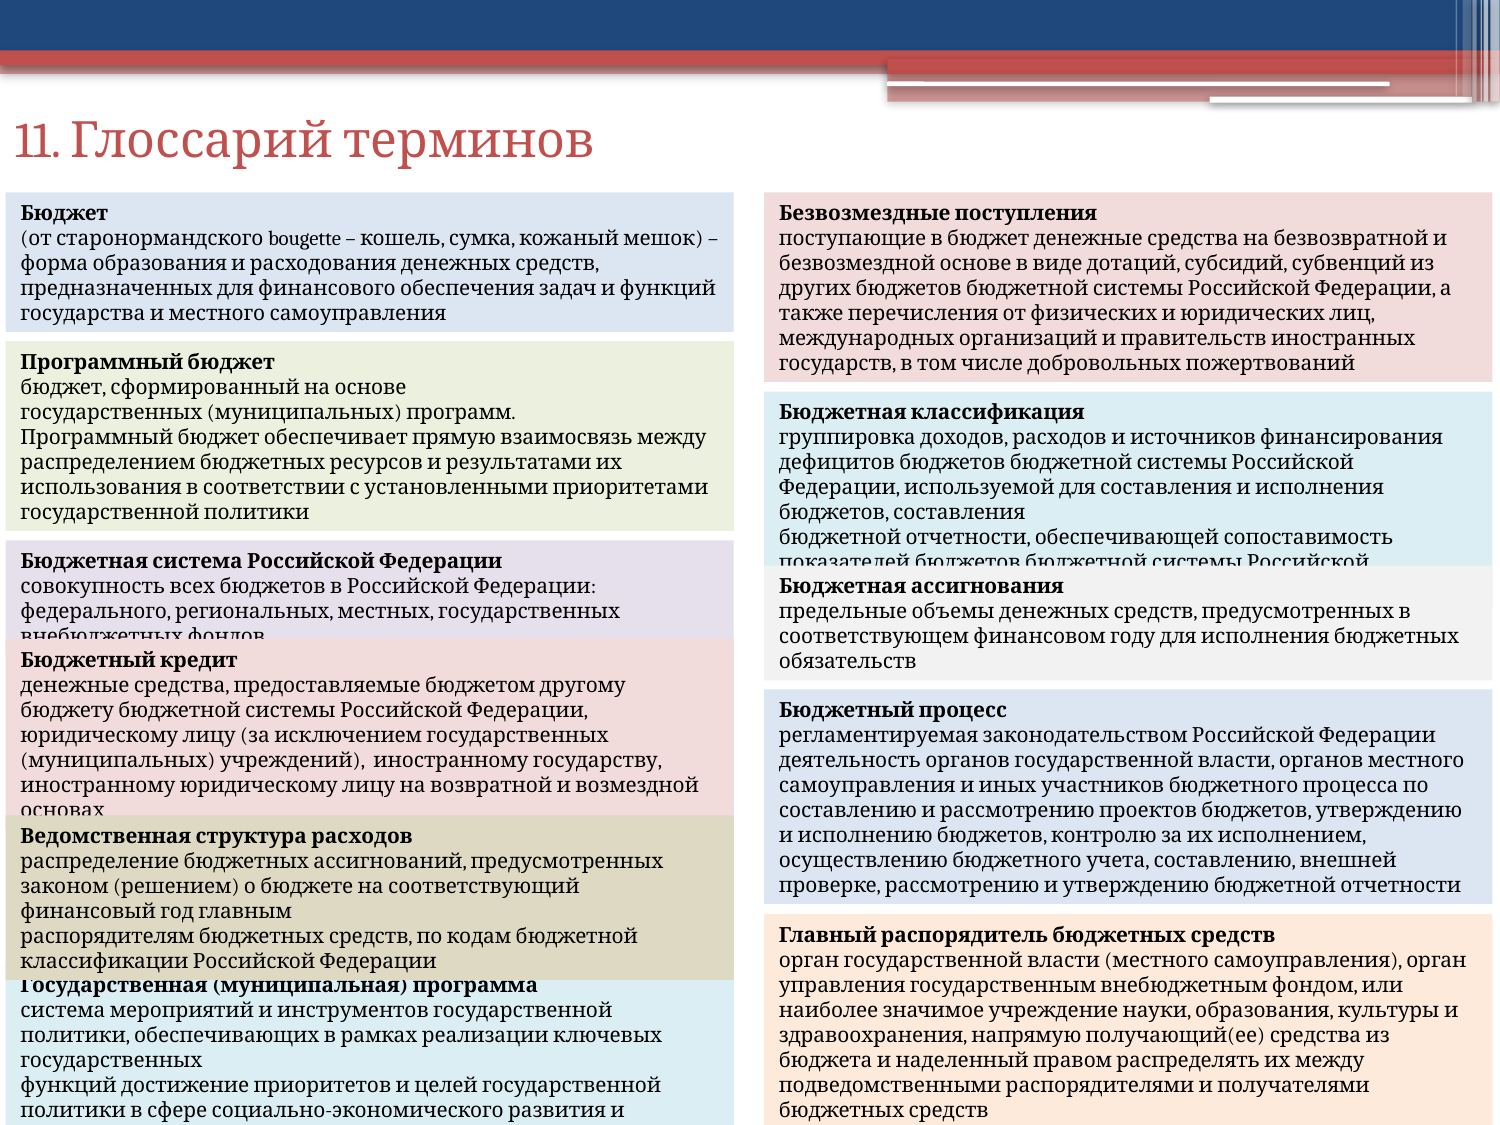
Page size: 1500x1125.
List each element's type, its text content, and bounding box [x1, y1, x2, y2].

text_box Бюджетная ассигнования предельные объемы денежных средств, предусмотренных в соответствующем финансовом году для исполнения бюджетных обязательств [764, 565, 1493, 681]
text_box Государственная (муниципальная) программа система мероприятий и инструментов государственной политики, обеспечивающих в рамках реализации ключевых государственных функций достижение приоритетов и целей государственной политики в сфере социально-экономического развития и безопасности [5, 980, 734, 1125]
text_box Бюджетная классификация группировка доходов, расходов и источников финансирования дефицитов бюджетов бюджетной системы Российской Федерации, используемой для составления и исполнения бюджетов, составления бюджетной отчетности, обеспечивающей сопоставимость показателей бюджетов бюджетной системы Российской Федерации [764, 391, 1493, 565]
text_box Программный бюджет бюджет, сформированный на основе государственных (муниципальных) программ. Программный бюджет обеспечивает прямую взаимосвязь между распределением бюджетных ресурсов и результатами их использования в соответствии с установленными приоритетами государственной политики [5, 341, 734, 531]
text_box Безвозмездные поступления поступающие в бюджет денежные средства на безвозвратной и безвозмездной основе в виде дотаций, субсидий, субвенций из других бюджетов бюджетной системы Российской Федерации, а также перечисления от физических и юридических лиц, международных организаций и правительств иностранных государств, в том числе добровольных пожертвований [764, 192, 1493, 382]
text_box Бюджет (от старонормандского bougette – кошель, сумка, кожаный мешок) – форма образования и расходования денежных средств, предназначенных для финансового обеспечения задач и функций государства и местного самоуправления [5, 192, 734, 332]
text_box Ведомственная структура расходов распределение бюджетных ассигнований, предусмотренных законом (решением) о бюджете на соответствующий финансовый год главным распорядителям бюджетных средств, по кодам бюджетной классификации Российской Федерации [5, 815, 734, 980]
text_box Бюджетная система Российской Федерации совокупность всех бюджетов в Российской Федерации: федерального, региональных, местных, государственных внебюджетных фондов [5, 540, 734, 638]
text_box 11. Глоссарий терминов [0, 100, 968, 176]
text_box Бюджетный кредит денежные средства, предоставляемые бюджетом другому бюджету бюджетной системы Российской Федерации, юридическому лицу (за исключением государственных (муниципальных) учреждений), иностранному государству, иностранному юридическому лицу на возвратной и возмездной основах [5, 638, 734, 815]
text_box Бюджетный процесс регламентируемая законодательством Российской Федерации деятельность органов государственной власти, органов местного самоуправления и иных участников бюджетного процесса по составлению и рассмотрению проектов бюджетов, утверждению и исполнению бюджетов, контролю за их исполнением, осуществлению бюджетного учета, составлению, внешней проверке, рассмотрению и утверждению бюджетной отчетности [764, 689, 1493, 904]
text_box Главный распорядитель бюджетных средств орган государственной власти (местного самоуправления), орган управления государственным внебюджетным фондом, или наиболее значимое учреждение науки, образования, культуры и здравоохранения, напрямую получающий(ее) средства из бюджета и наделенный правом распределять их между подведомственными распорядителями и получателями бюджетных средств [764, 913, 1493, 1125]
